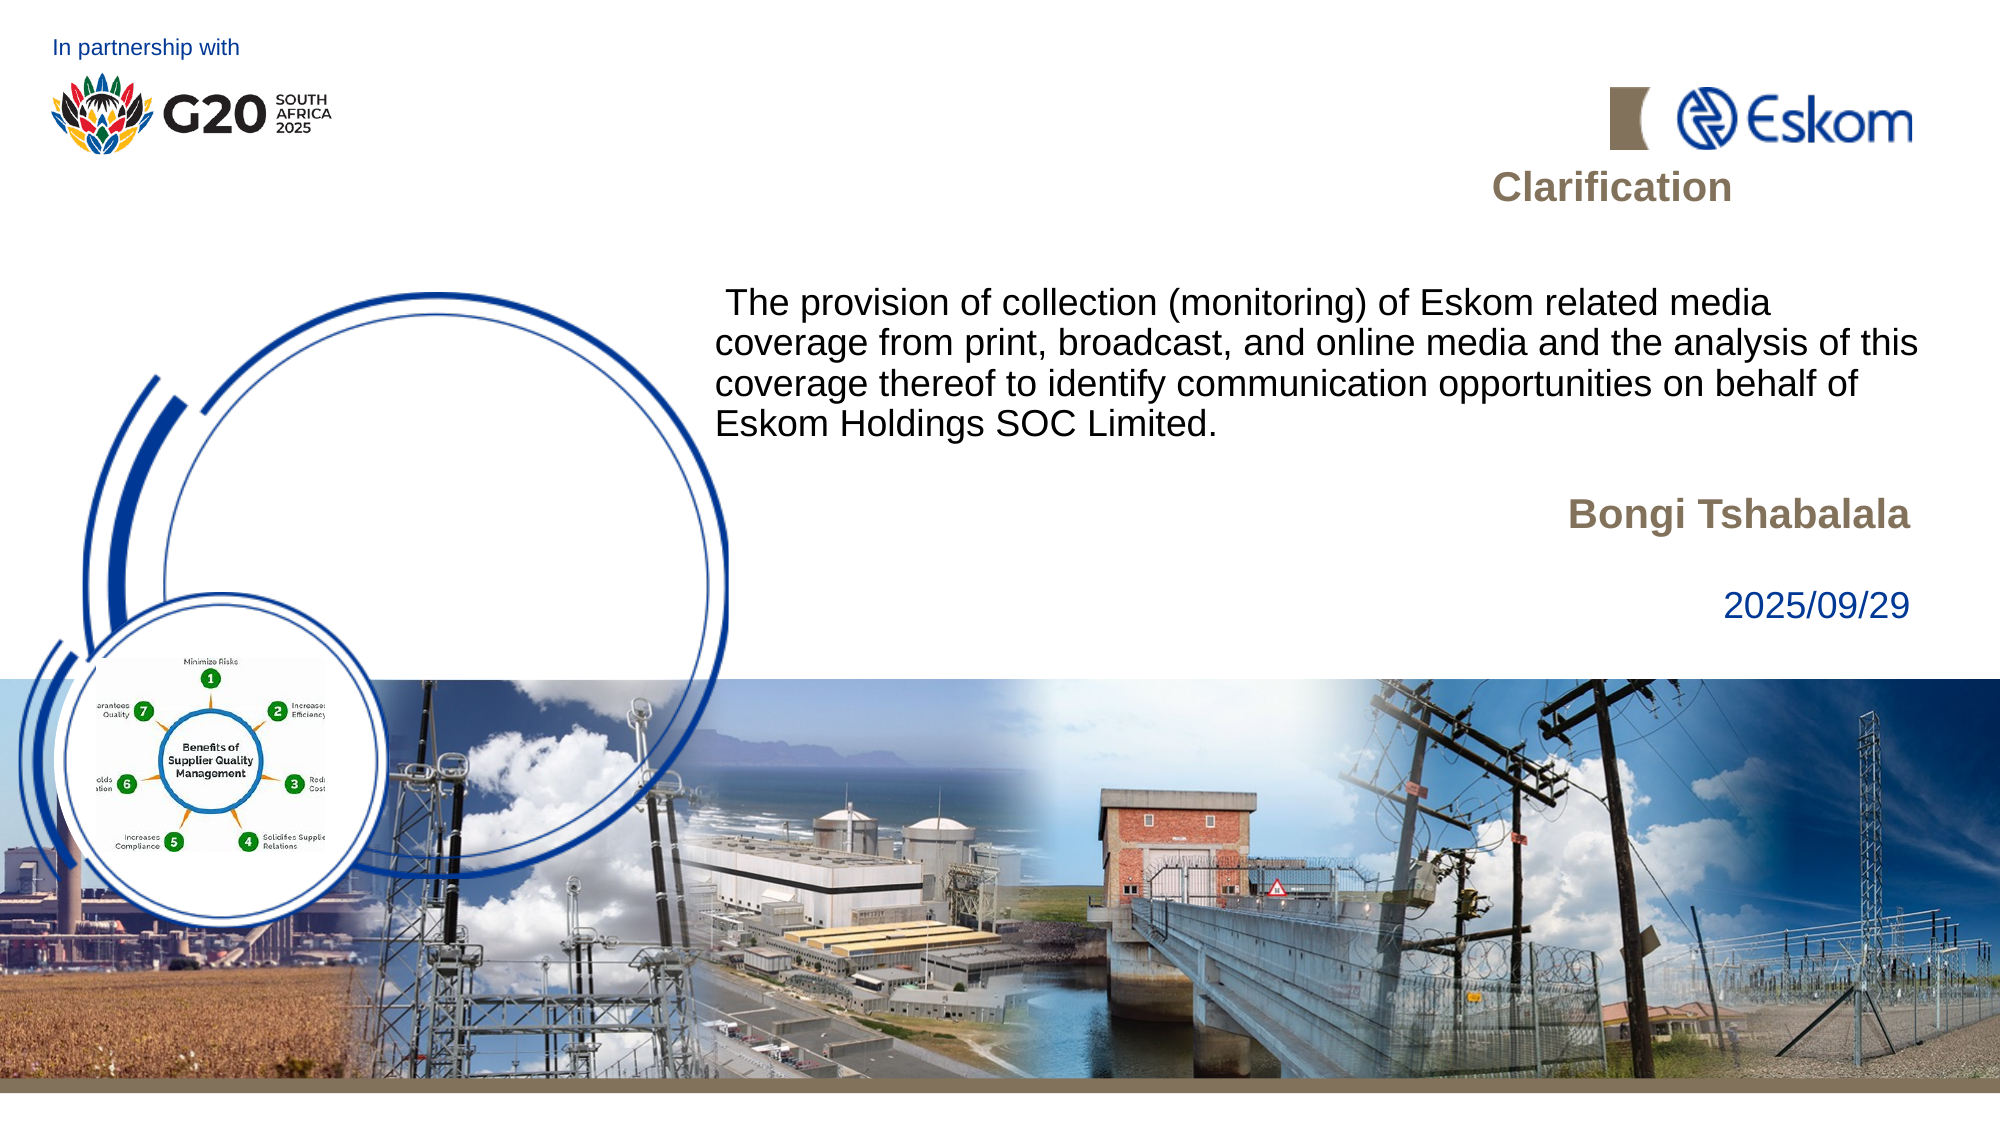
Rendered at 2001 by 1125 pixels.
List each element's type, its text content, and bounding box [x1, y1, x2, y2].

picture [50, 72, 337, 155]
list 2025/09/29 [757, 578, 1926, 633]
picture [96, 658, 325, 852]
picture [368, 679, 690, 857]
picture [0, 679, 2000, 1078]
subtitle Bongi Tshabalala [757, 479, 1926, 540]
picture [358, 679, 709, 873]
text_box Clarification [580, 158, 1748, 219]
title The provision of collection (monitoring) of Eskom related media coverage from print, broadcast, and online media and the analysis of this coverage thereof to identify communication opportunities on behalf of Eskom Holdings SOC Limited. [699, 256, 1942, 452]
